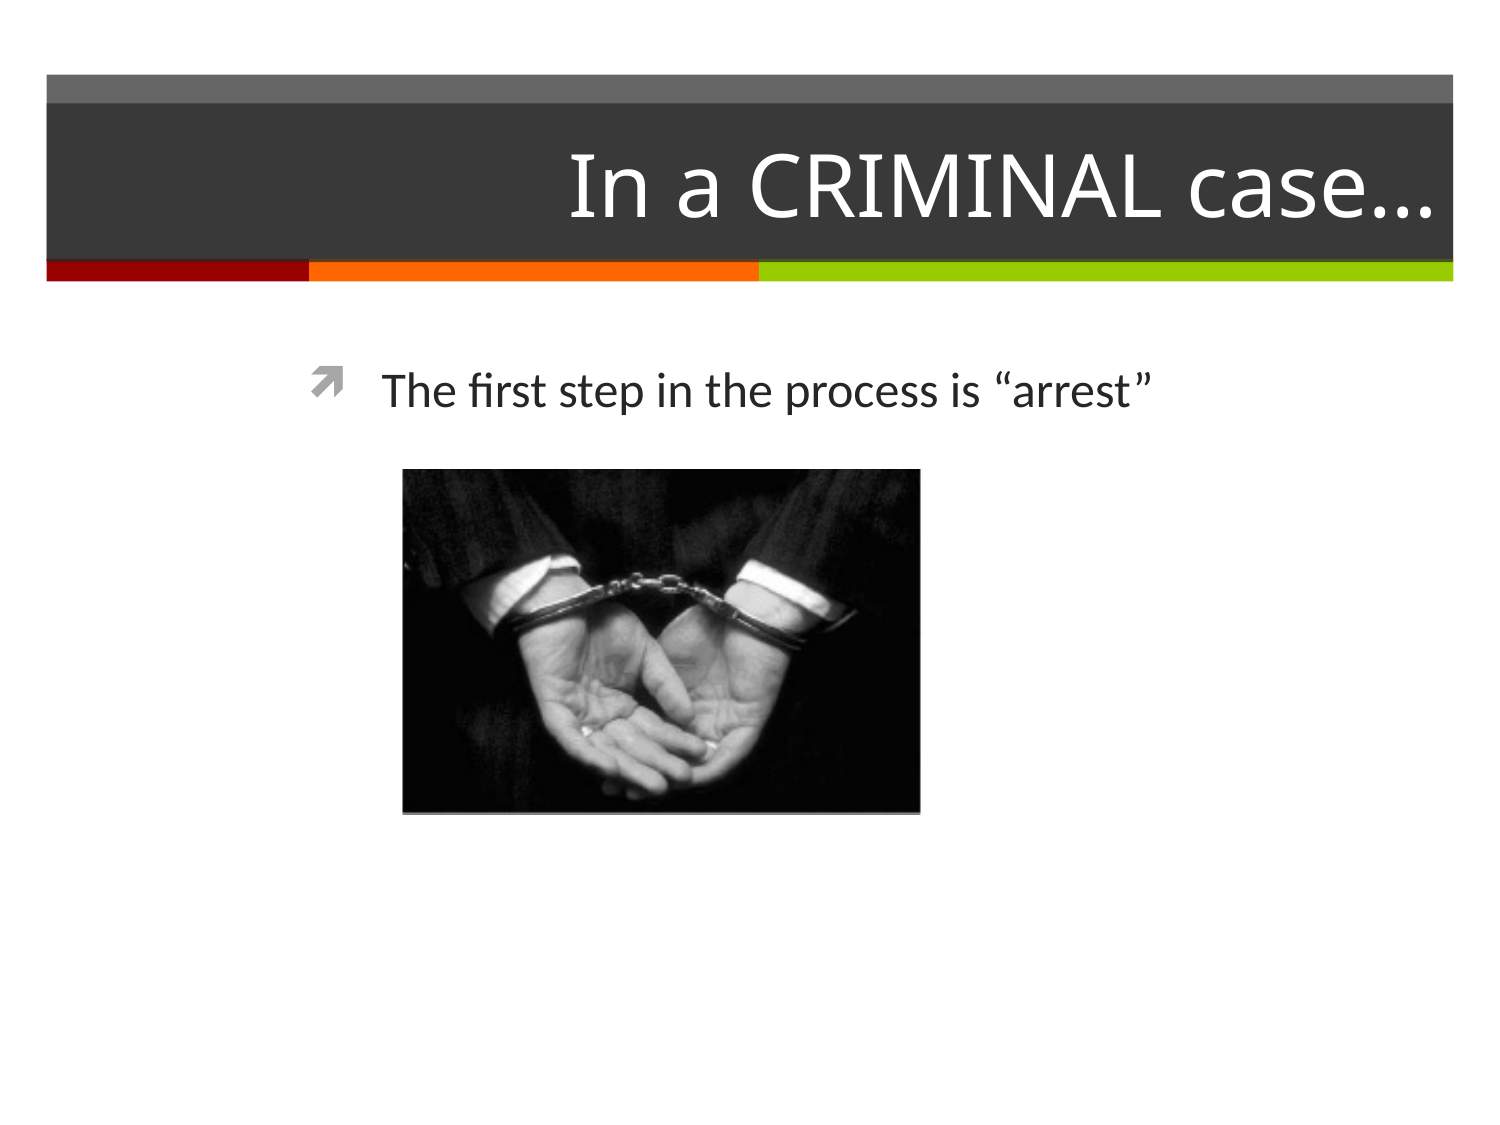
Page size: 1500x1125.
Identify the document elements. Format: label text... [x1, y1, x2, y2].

list The first step in the process is “arrest” [292, 350, 1454, 1005]
picture [400, 468, 923, 816]
title In a CRIMINAL case… [46, 103, 1454, 263]
